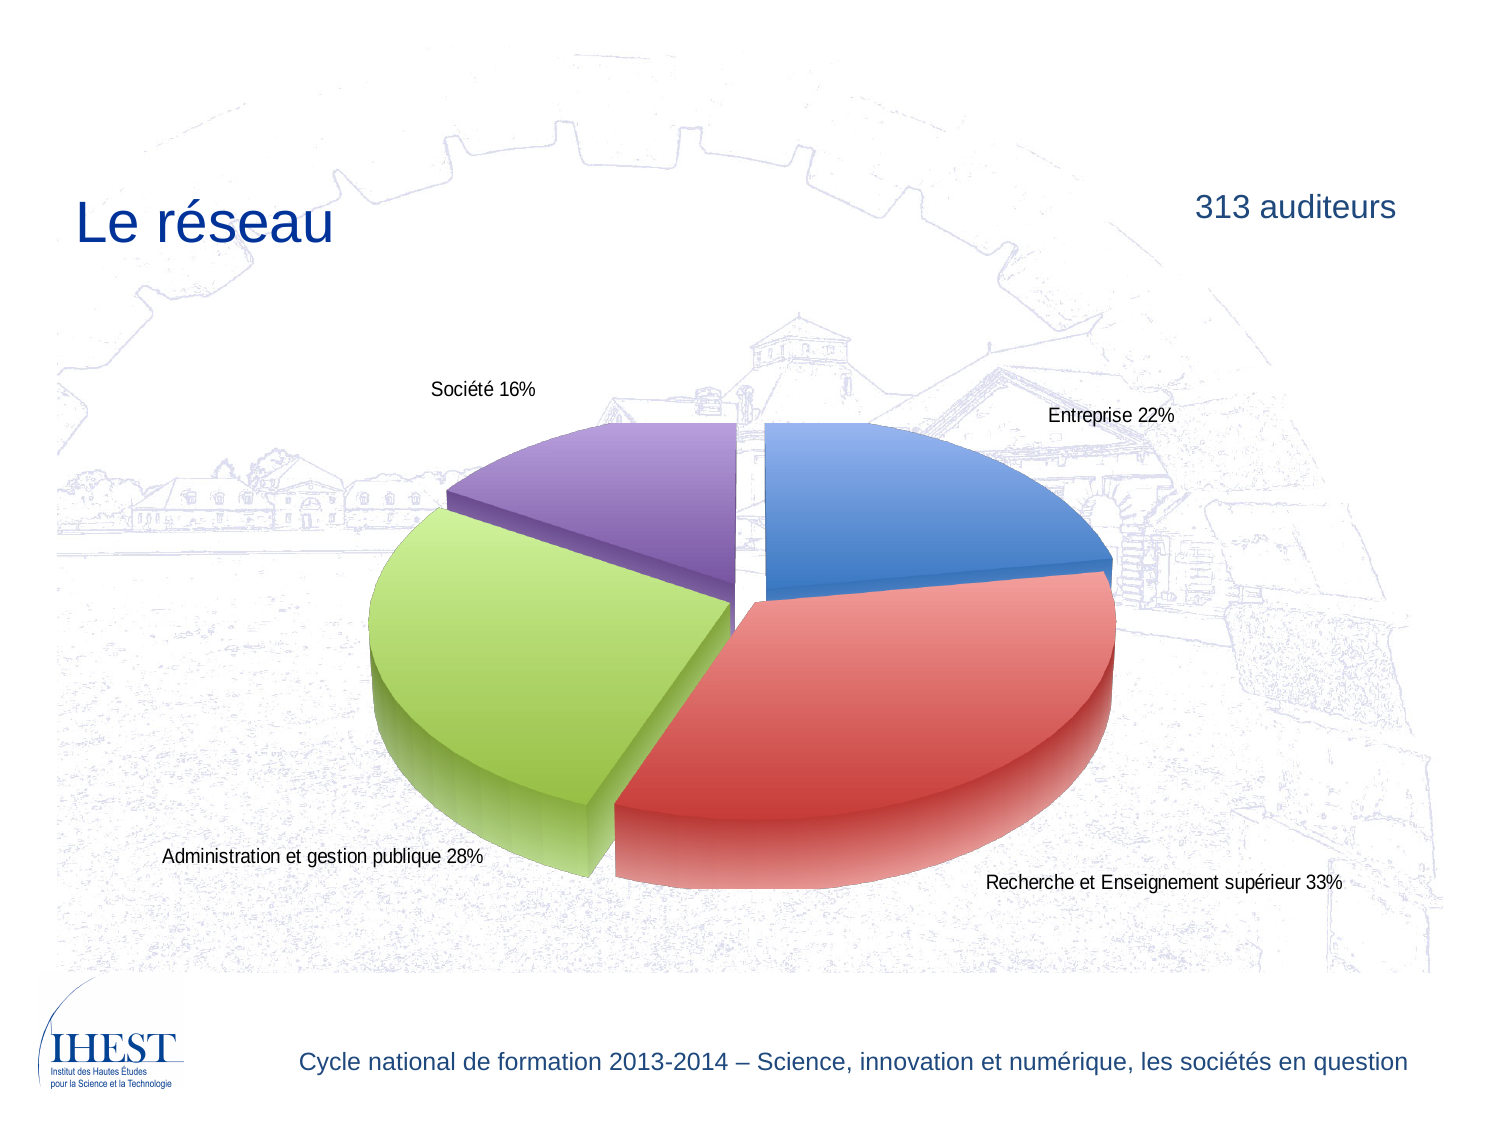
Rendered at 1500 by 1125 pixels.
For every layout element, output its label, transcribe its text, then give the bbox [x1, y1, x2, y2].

chart [60, 271, 1358, 1088]
text_box 313 auditeurs [1180, 177, 1412, 233]
text_box Le réseau [60, 177, 1440, 289]
picture [38, 45, 1443, 1089]
